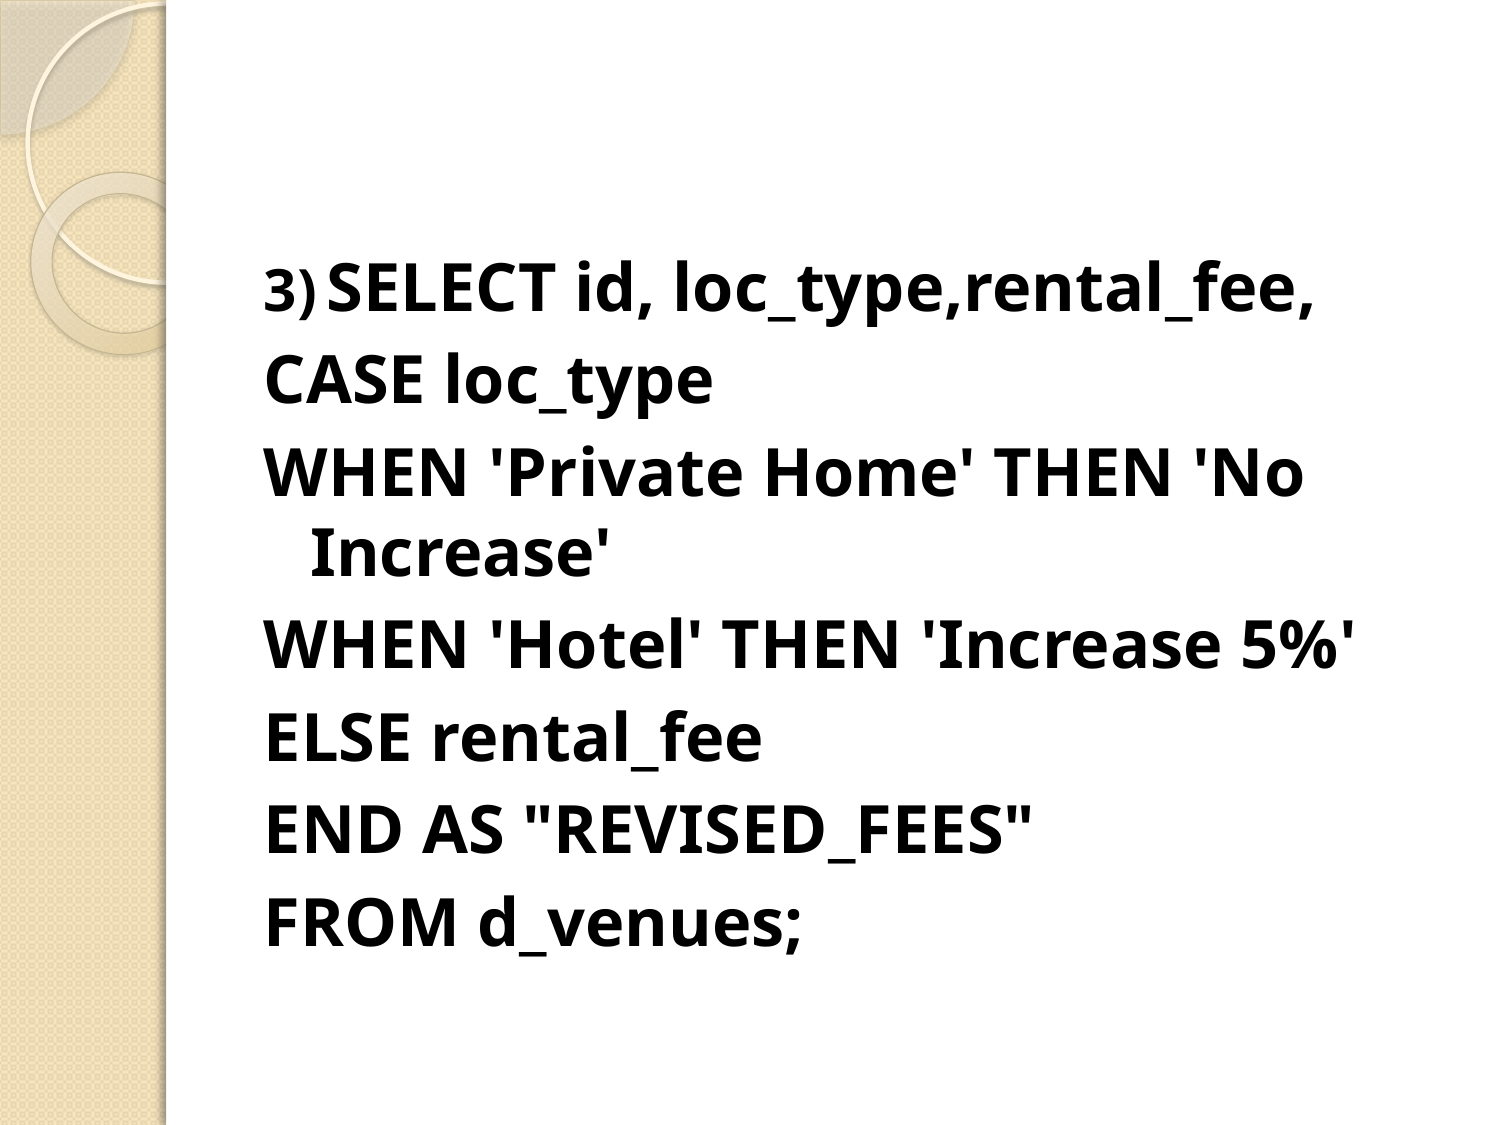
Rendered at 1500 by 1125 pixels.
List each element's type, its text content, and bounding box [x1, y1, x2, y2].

list 3) SELECT id, loc_type,rental_fee, CASE loc_type WHEN 'Private Home' THEN 'No Increase' WHEN 'Hotel' THEN 'Increase 5%' ELSE rental_fee END AS "REVISED_FEES" FROM d_venues; [235, 237, 1466, 1025]
